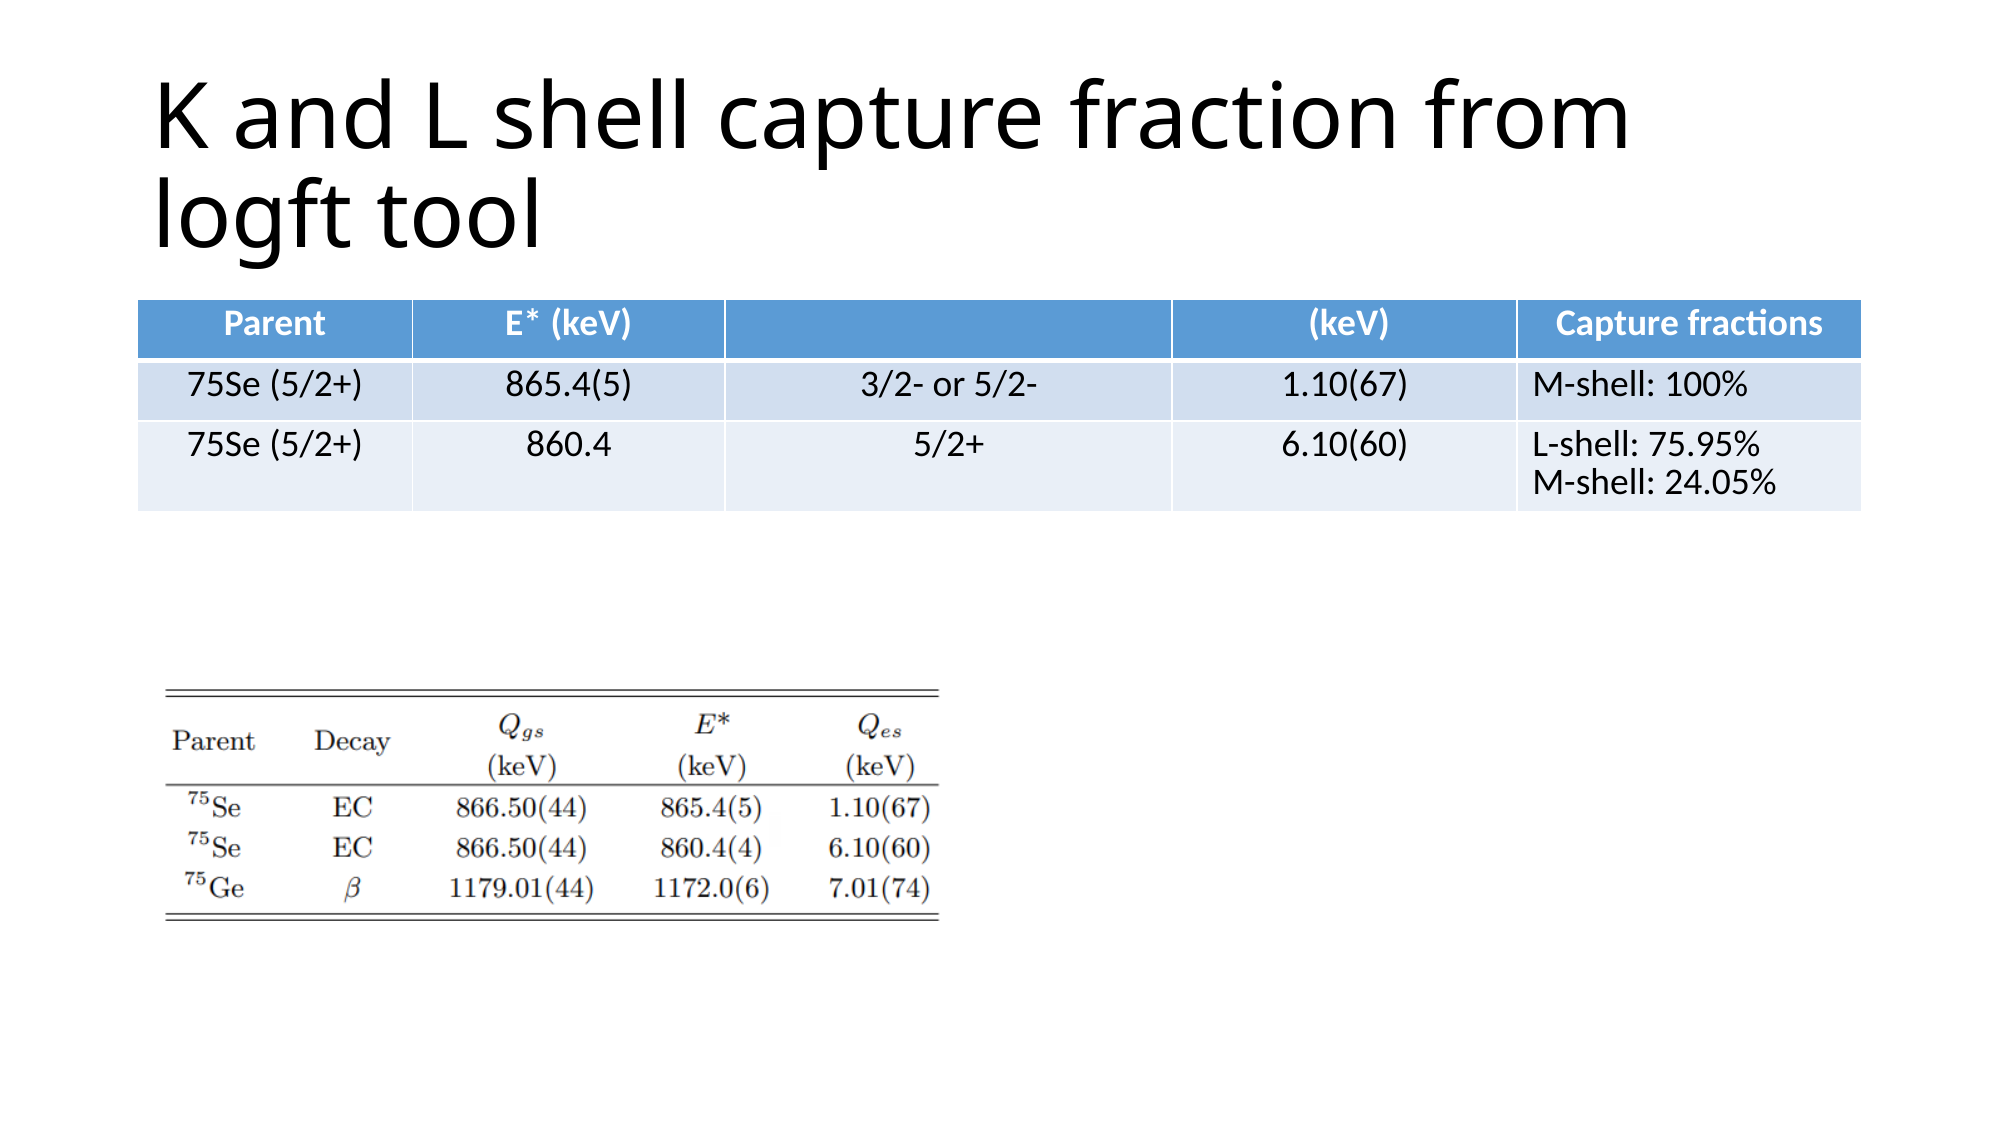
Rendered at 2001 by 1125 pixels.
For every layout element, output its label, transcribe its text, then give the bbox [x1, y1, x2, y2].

picture [153, 682, 957, 926]
title K and L shell capture fraction from logft tool [137, 59, 1863, 278]
